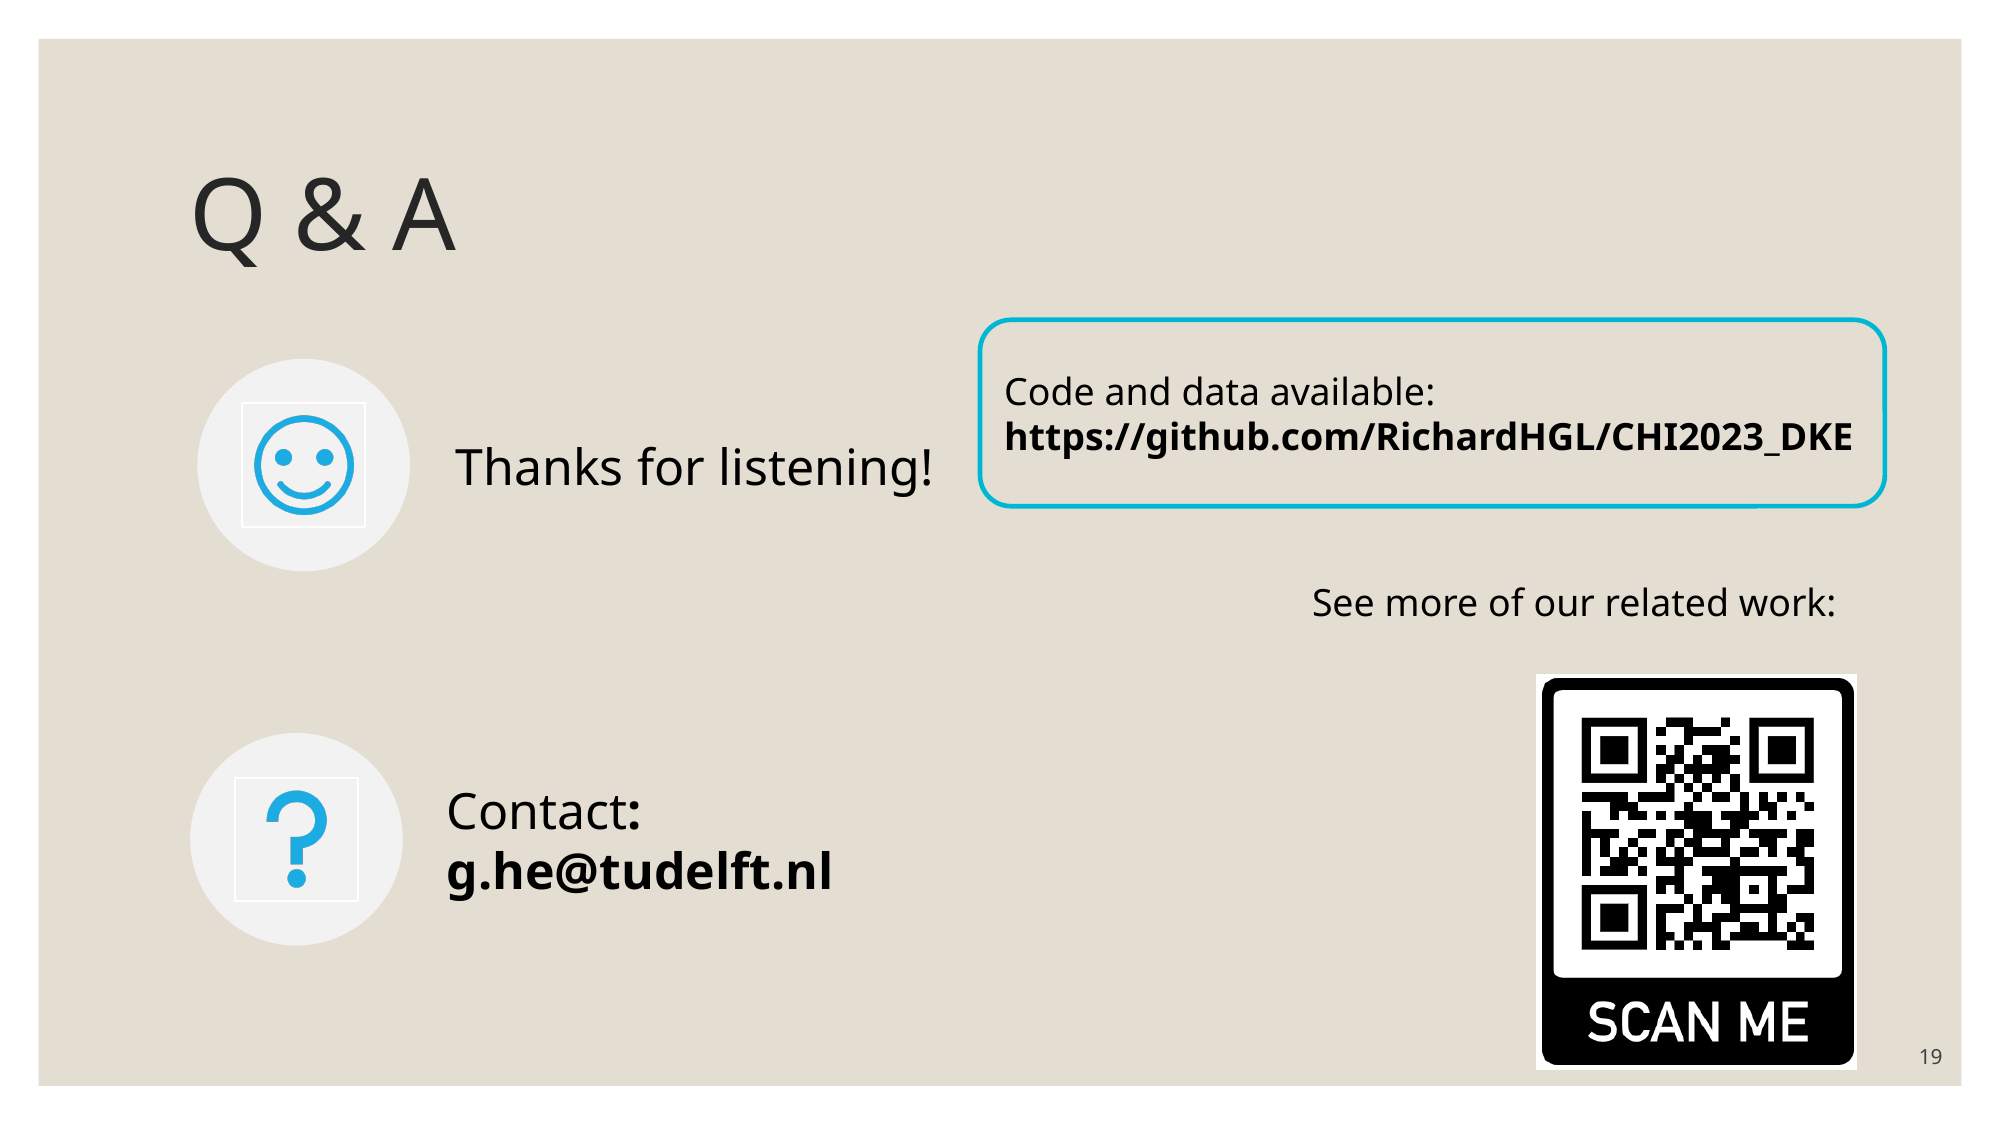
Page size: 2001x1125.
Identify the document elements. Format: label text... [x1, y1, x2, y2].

picture [1536, 674, 1857, 1070]
text_box [190, 732, 403, 946]
text_box [241, 402, 366, 528]
slide_number 19 [1717, 1034, 1958, 1080]
text_box Contact: g.he@tudelft.nl [446, 732, 948, 946]
text_box See more of our related work: [1297, 571, 2000, 632]
text_box Thanks for listening! [455, 358, 957, 572]
text_box [234, 777, 359, 902]
text_box Code and data available: https://github.com/RichardHGL/CHI2023_DKE [980, 319, 1885, 507]
text_box [197, 358, 411, 572]
title Q & A [174, 105, 1825, 331]
